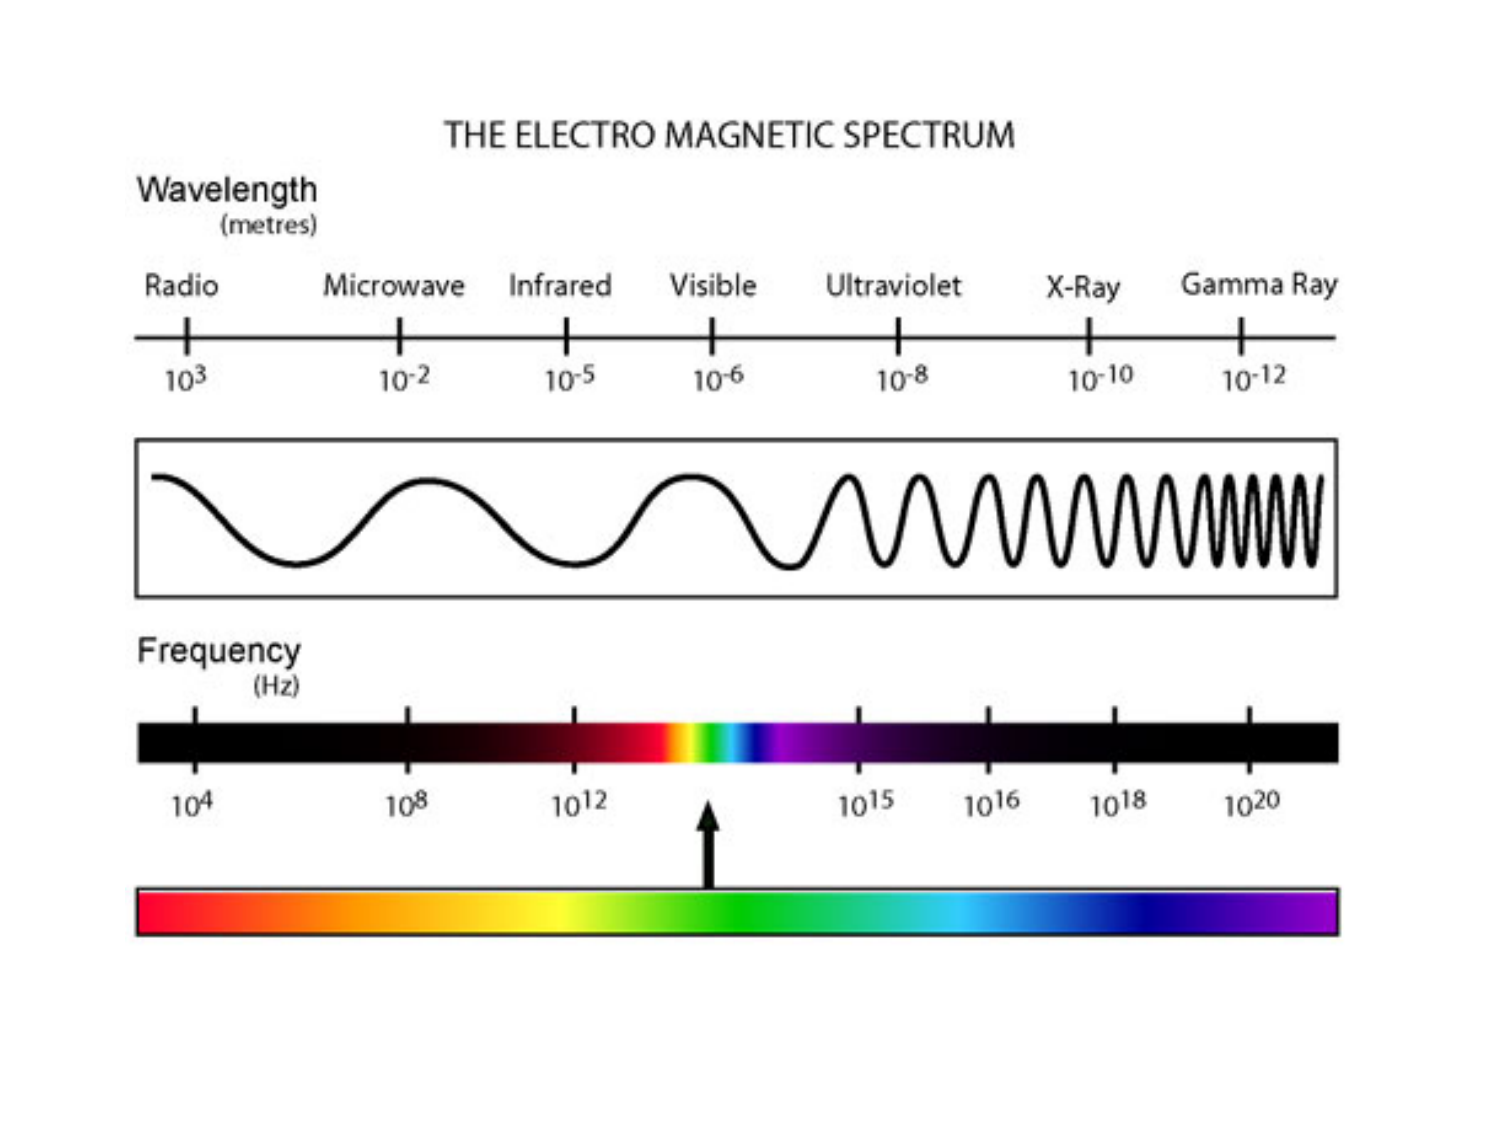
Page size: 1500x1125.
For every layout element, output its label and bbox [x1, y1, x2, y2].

picture [124, 99, 1354, 951]
